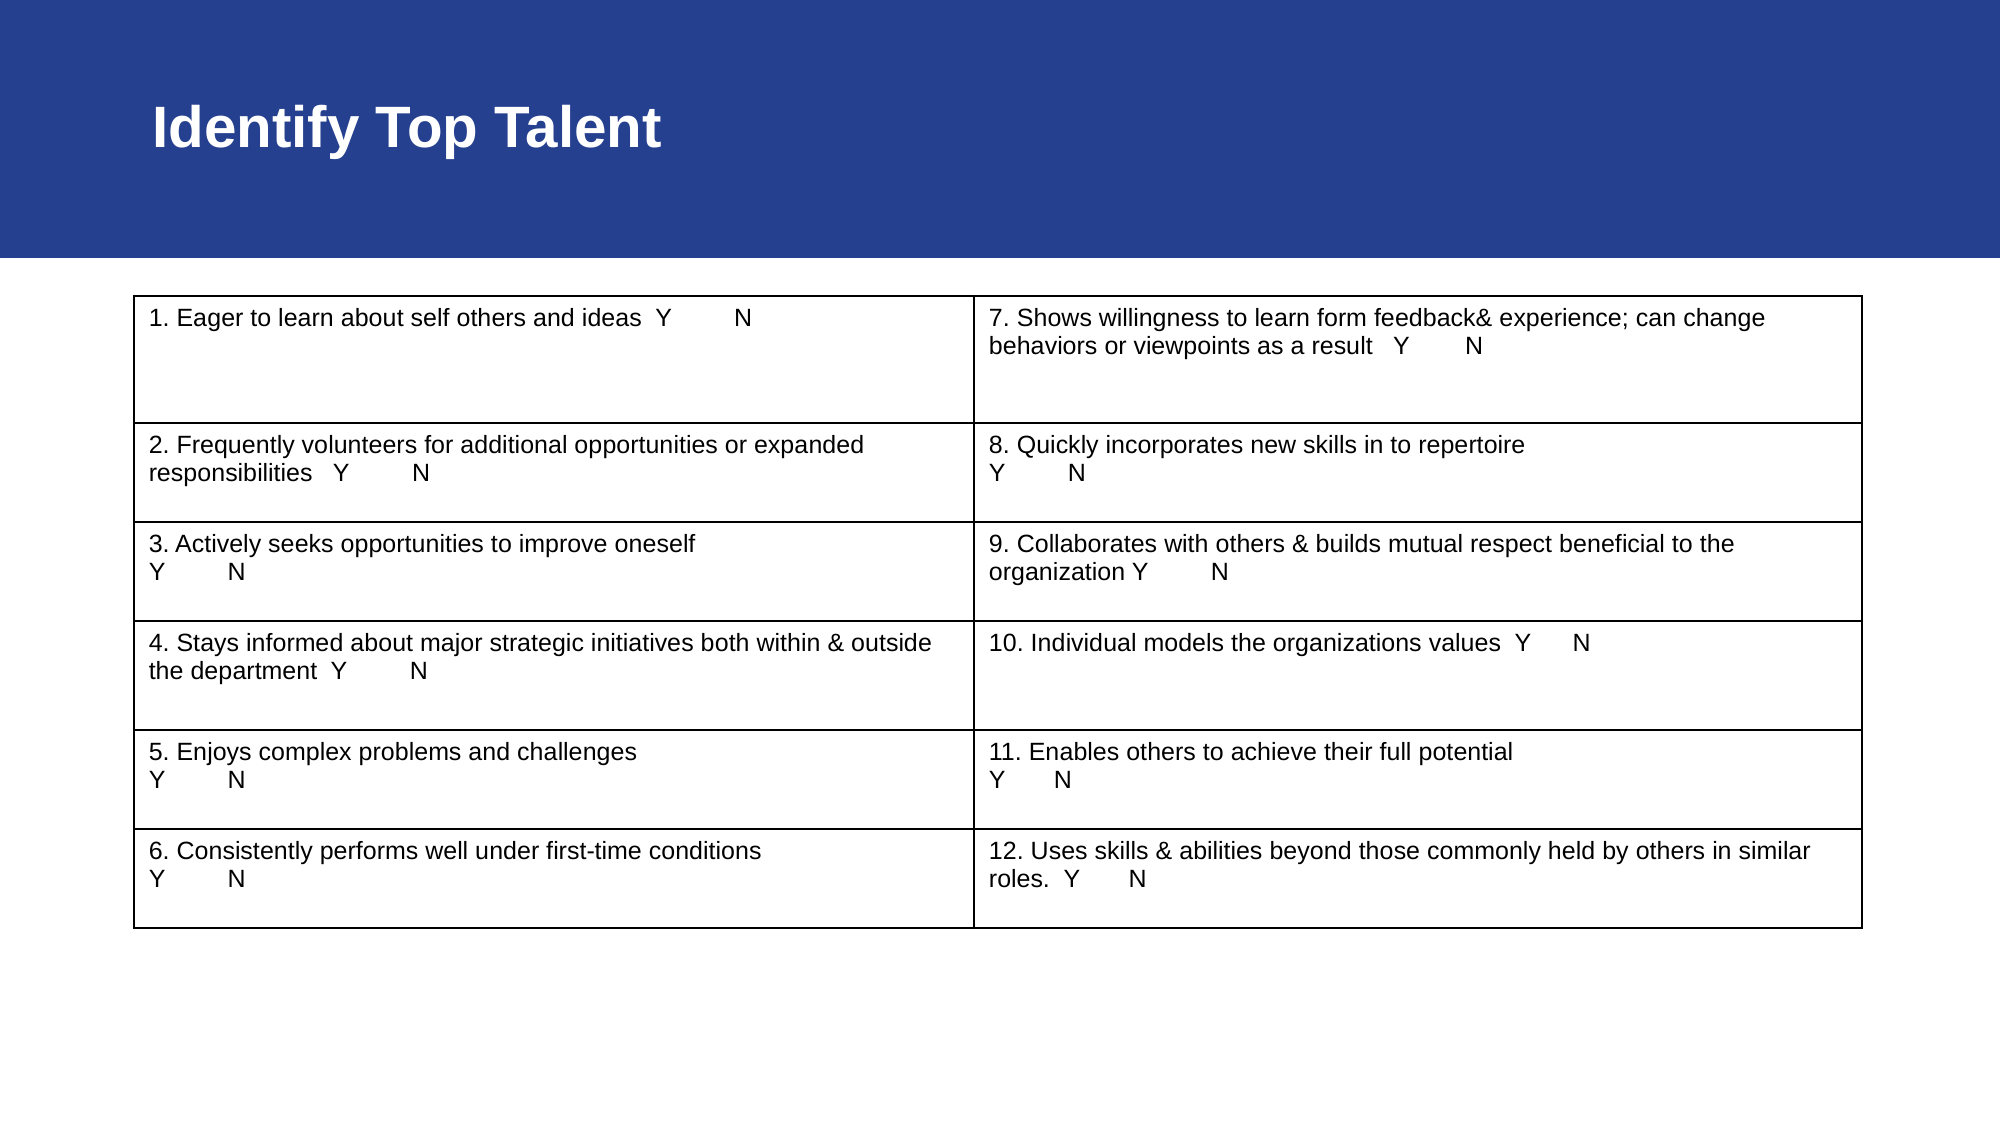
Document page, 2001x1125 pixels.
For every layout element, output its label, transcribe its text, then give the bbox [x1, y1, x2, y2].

table_cell 3. Actively seeks opportunities to improve oneself Y N [135, 523, 973, 620]
table_cell 12. Uses skills & abilities beyond those commonly held by others in similar roles. Y N [975, 830, 1861, 927]
table_cell 5. Enjoys complex problems and challenges Y N [135, 731, 973, 828]
table_cell 2. Frequently volunteers for additional opportunities or expanded responsibilities Y N [135, 424, 973, 521]
table_cell 8. Quickly incorporates new skills in to repertoire Y N [975, 424, 1861, 521]
table_cell 10. Individual models the organizations values Y N [975, 622, 1861, 729]
title Identify Top Talent [137, 20, 1863, 238]
table_cell 6. Consistently performs well under first-time conditions Y N [135, 830, 973, 927]
table_cell 11. Enables others to achieve their full potential Y N [975, 731, 1861, 828]
table_cell 4. Stays informed about major strategic initiatives both within & outside the department Y N [135, 622, 973, 729]
table_cell 9. Collaborates with others & builds mutual respect beneficial to the organization Y N [975, 523, 1861, 620]
table_header 1. Eager to learn about self others and ideas Y N [135, 297, 973, 422]
table_header 7. Shows willingness to learn form feedback& experience; can change behaviors or viewpoints as a result Y N [975, 297, 1861, 422]
